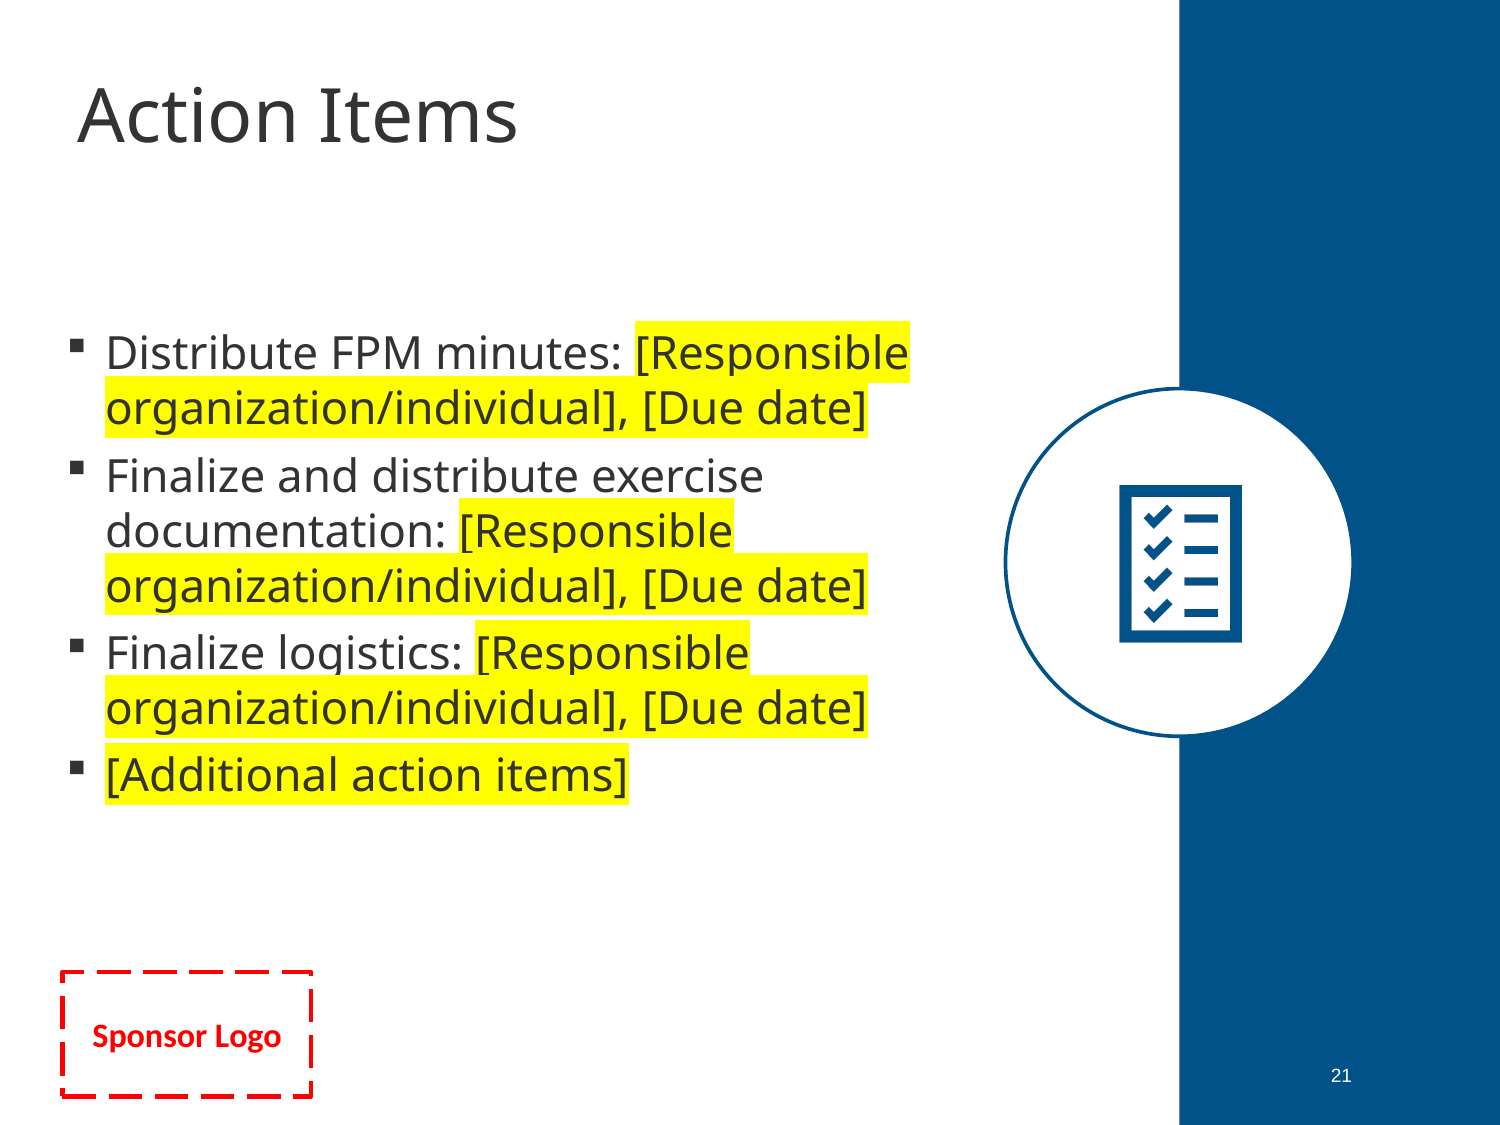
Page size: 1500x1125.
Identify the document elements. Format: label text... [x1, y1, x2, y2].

picture [1086, 469, 1275, 658]
list Distribute FPM minutes: [Responsible organization/individual], [Due date] Finalize and distribute exercise documentation: [Responsible organization/individual], [Due date] Finalize logistics: [Responsible organization/individual], [Due date] [Additional action items] [51, 182, 1033, 943]
slide_number 21 [1242, 1052, 1368, 1098]
title Action Items [62, 31, 982, 182]
text_box [1177, 0, 1500, 1125]
text_box [1003, 386, 1356, 739]
